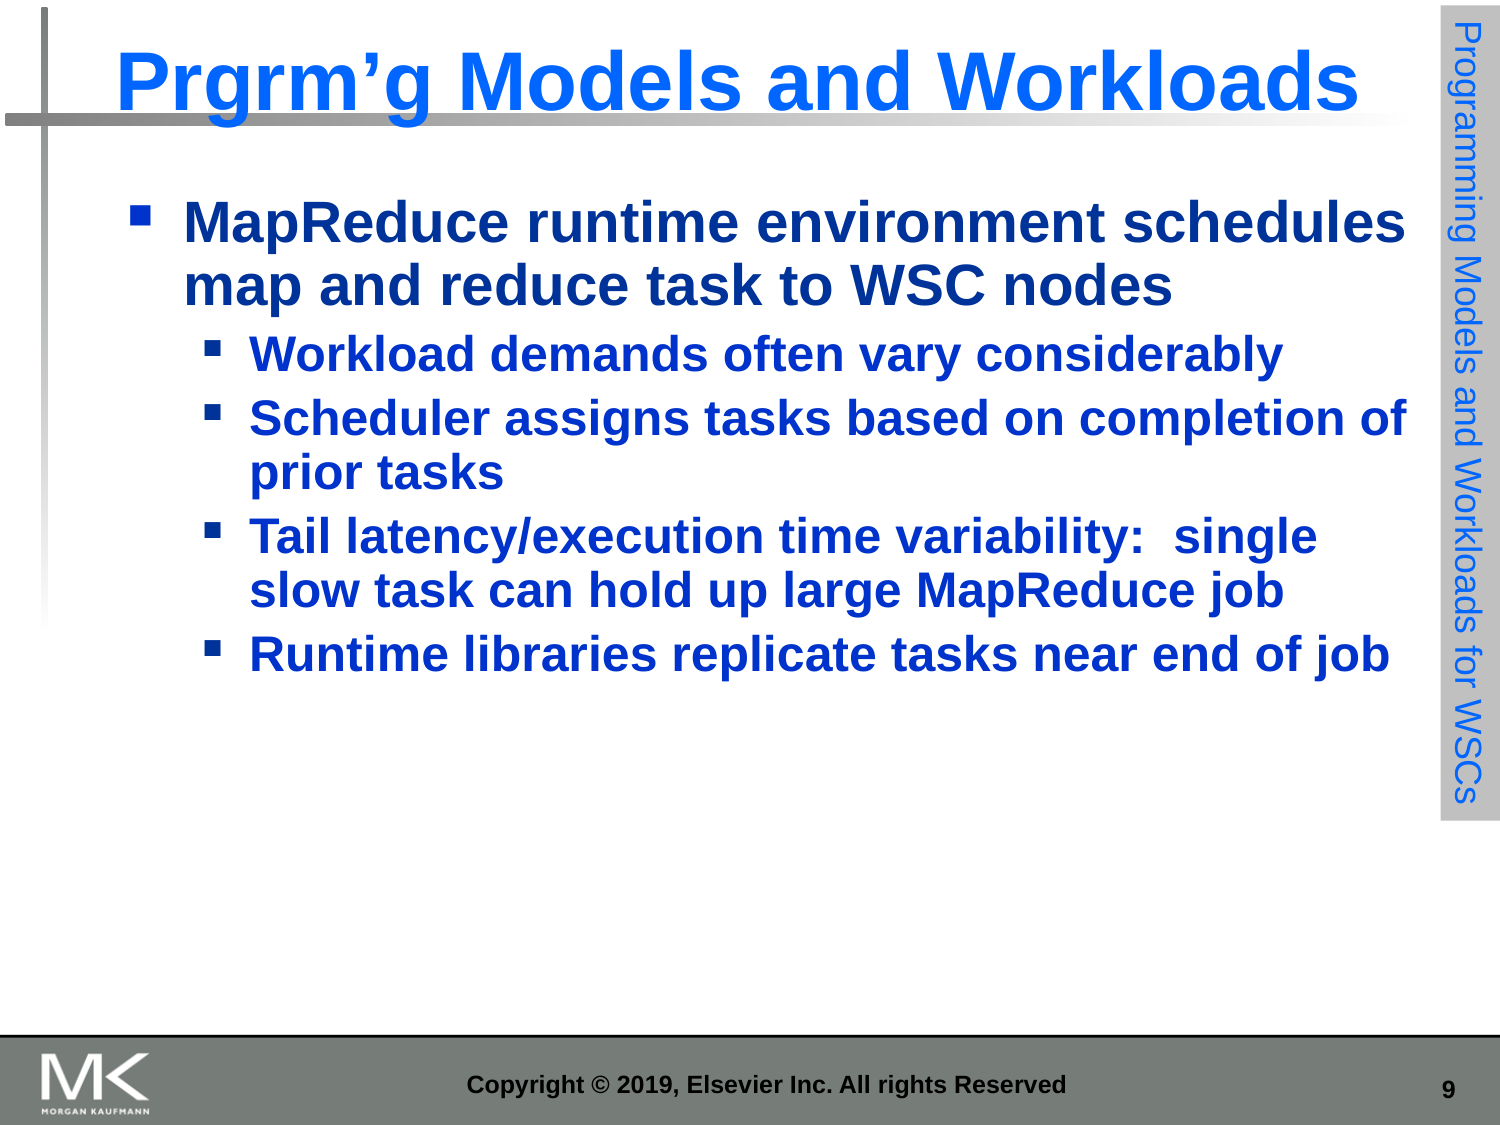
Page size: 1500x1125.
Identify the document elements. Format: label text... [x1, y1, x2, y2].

text_box Programming Models and Workloads for WSCs [1440, 5, 1500, 821]
title Prgrm’g Models and Workloads [100, 17, 1440, 135]
picture [29, 1046, 160, 1123]
list MapReduce runtime environment schedules map and reduce task to WSC nodes Workload demands often vary considerably Scheduler assigns tasks based on completion of prior tasks Tail latency/execution time variability: single slow task can hold up large MapReduce job Runtime libraries replicate tasks near end of job [111, 184, 1424, 1024]
footer Copyright © 2019, Elsevier Inc. All rights Reserved [170, 1046, 1365, 1106]
